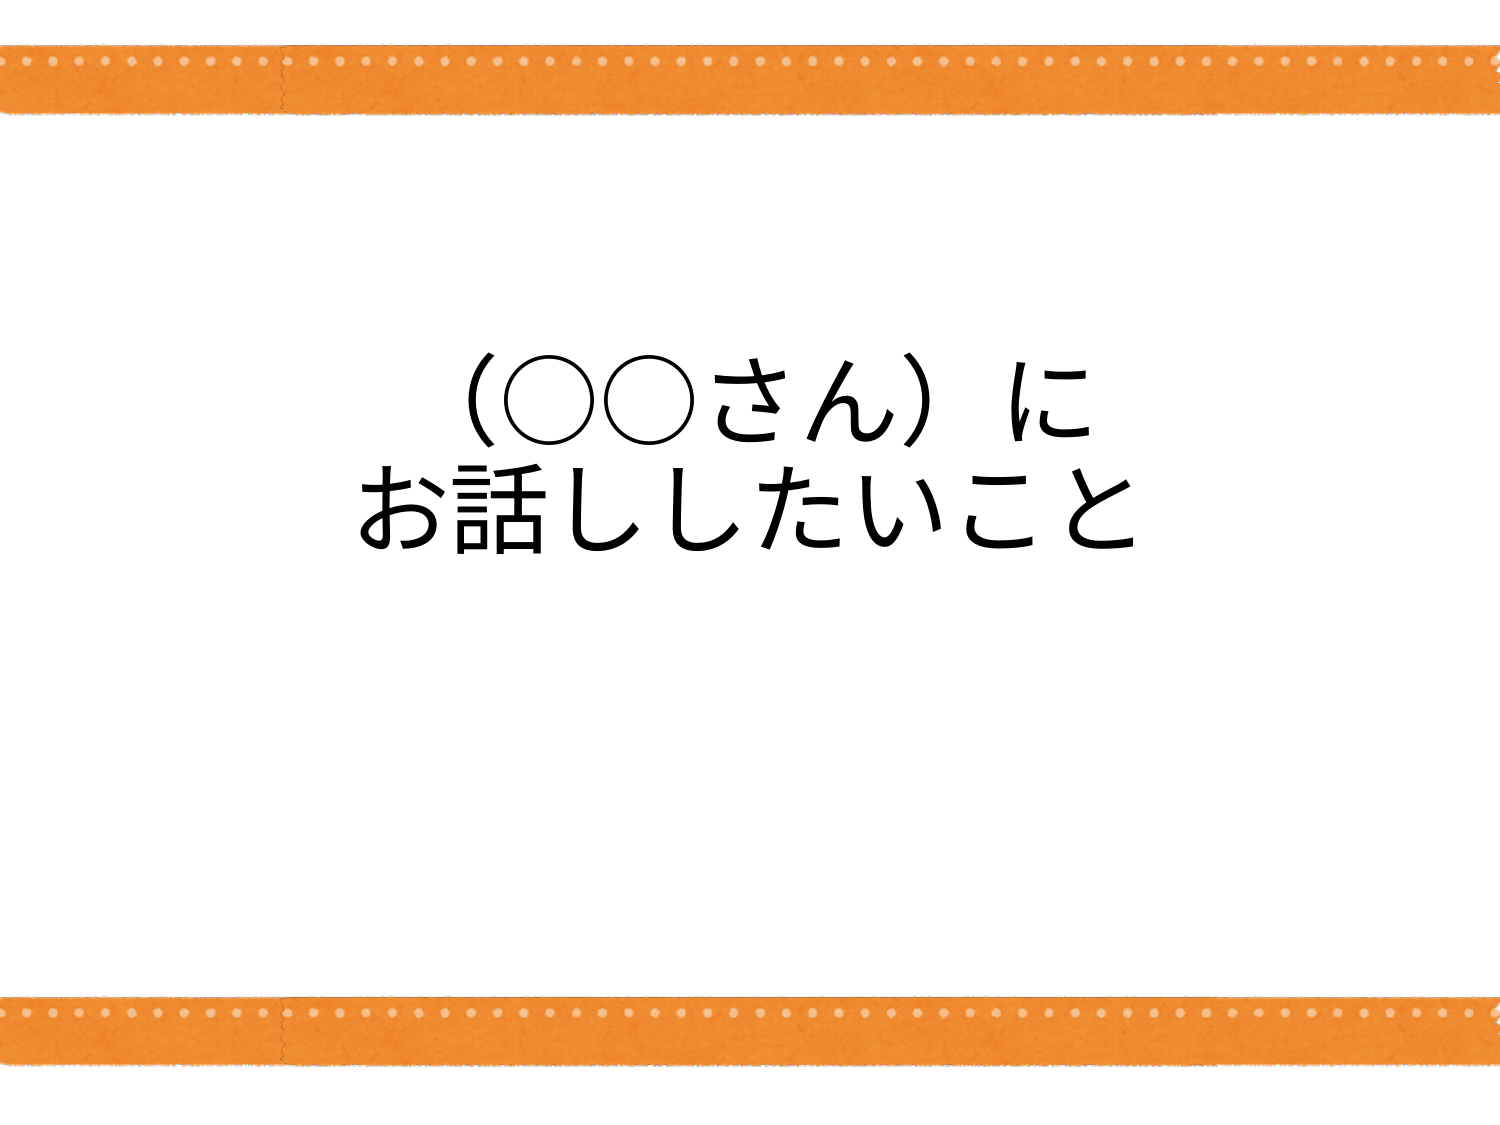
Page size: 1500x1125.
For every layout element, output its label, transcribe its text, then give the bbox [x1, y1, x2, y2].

title （○○さん）に お話ししたいこと [112, 184, 1388, 576]
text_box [0, 974, 1500, 1091]
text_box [0, 22, 1500, 139]
